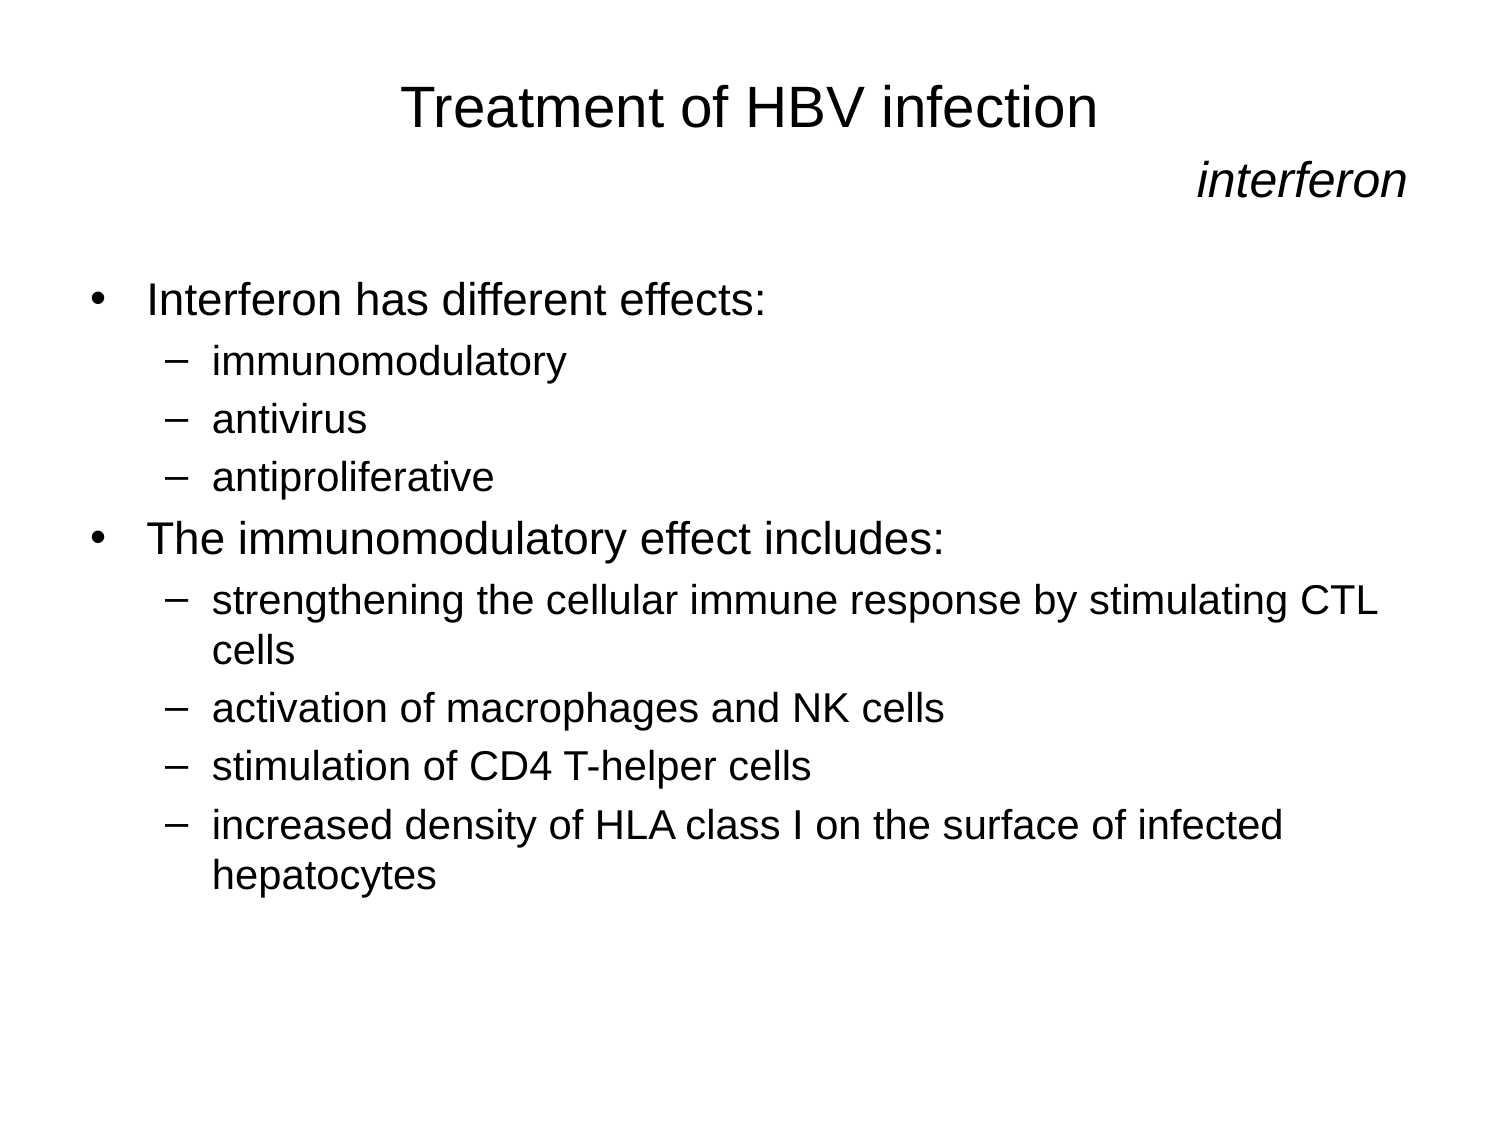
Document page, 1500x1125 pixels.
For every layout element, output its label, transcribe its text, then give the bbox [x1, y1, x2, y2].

title Treatment of HBV infection interferon [75, 45, 1425, 233]
list Interferon has different effects: immunomodulatory antivirus antiproliferative The immunomodulatory effect includes: strengthening the cellular immune response by stimulating CTL cells activation of macrophages and NK cells stimulation of CD4 T-helper cells increased density of HLA class I on the surface of infected hepatocytes [75, 262, 1425, 1005]
